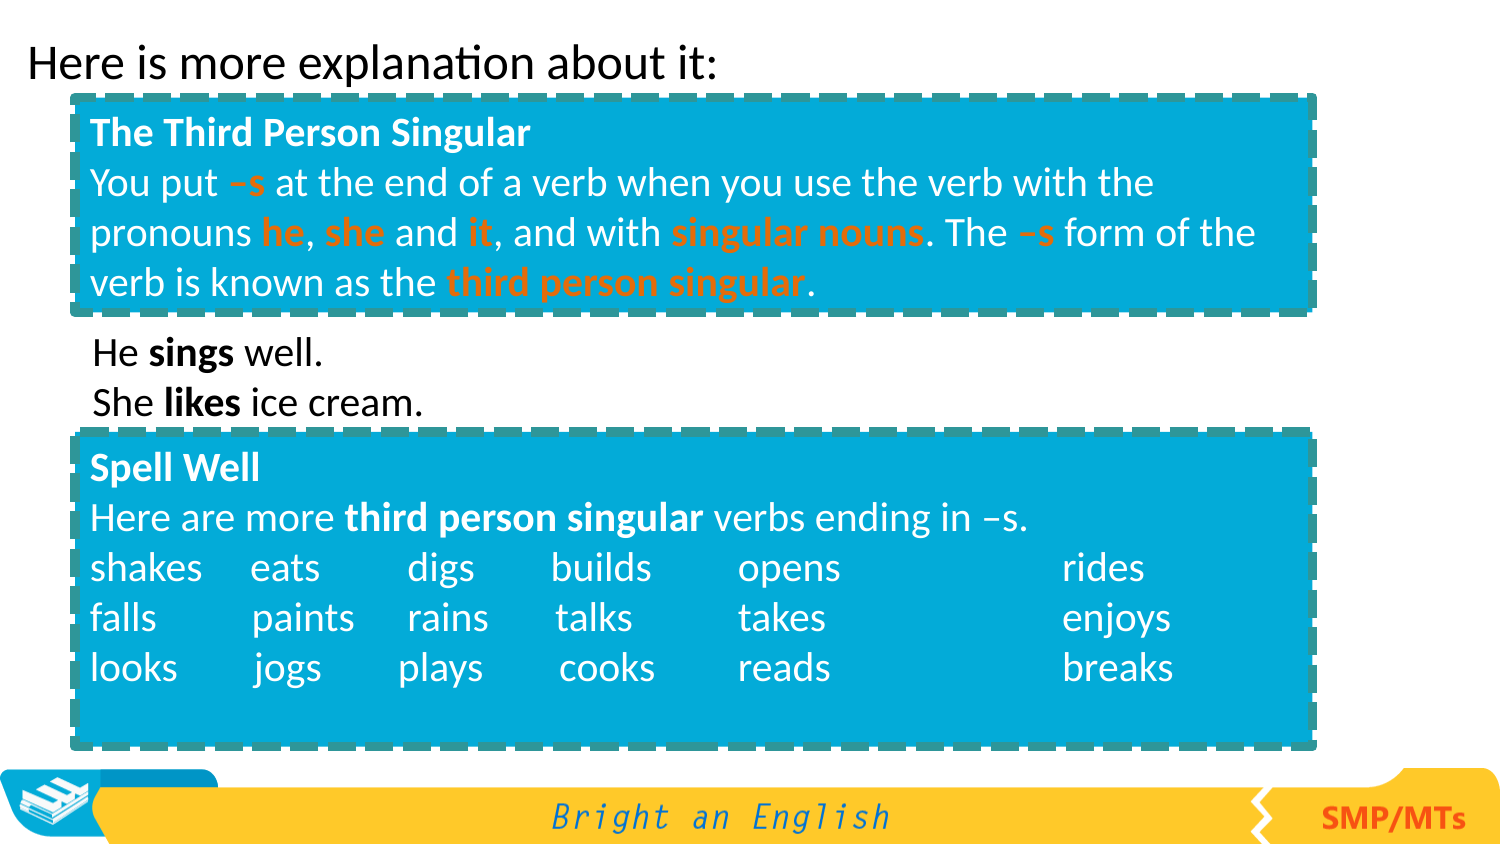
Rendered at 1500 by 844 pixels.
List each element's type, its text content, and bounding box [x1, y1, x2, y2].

text_box Spell Well Here are more third person singular verbs ending in –s. shakes eats digs builds opens rides falls paints rains talks takes enjoys looks jogs plays cooks reads breaks [75, 431, 1313, 747]
text_box Here is more explanation about it: [12, 21, 781, 97]
picture [0, 768, 1500, 844]
picture [20, 778, 88, 823]
text_box The Third Person Singular You put –s at the end of a verb when you use the verb with the pronouns he, she and it, and with singular nouns. The –s form of the verb is known as the third person singular. [75, 97, 1313, 313]
text_box He sings well. She likes ice cream. [77, 317, 828, 431]
